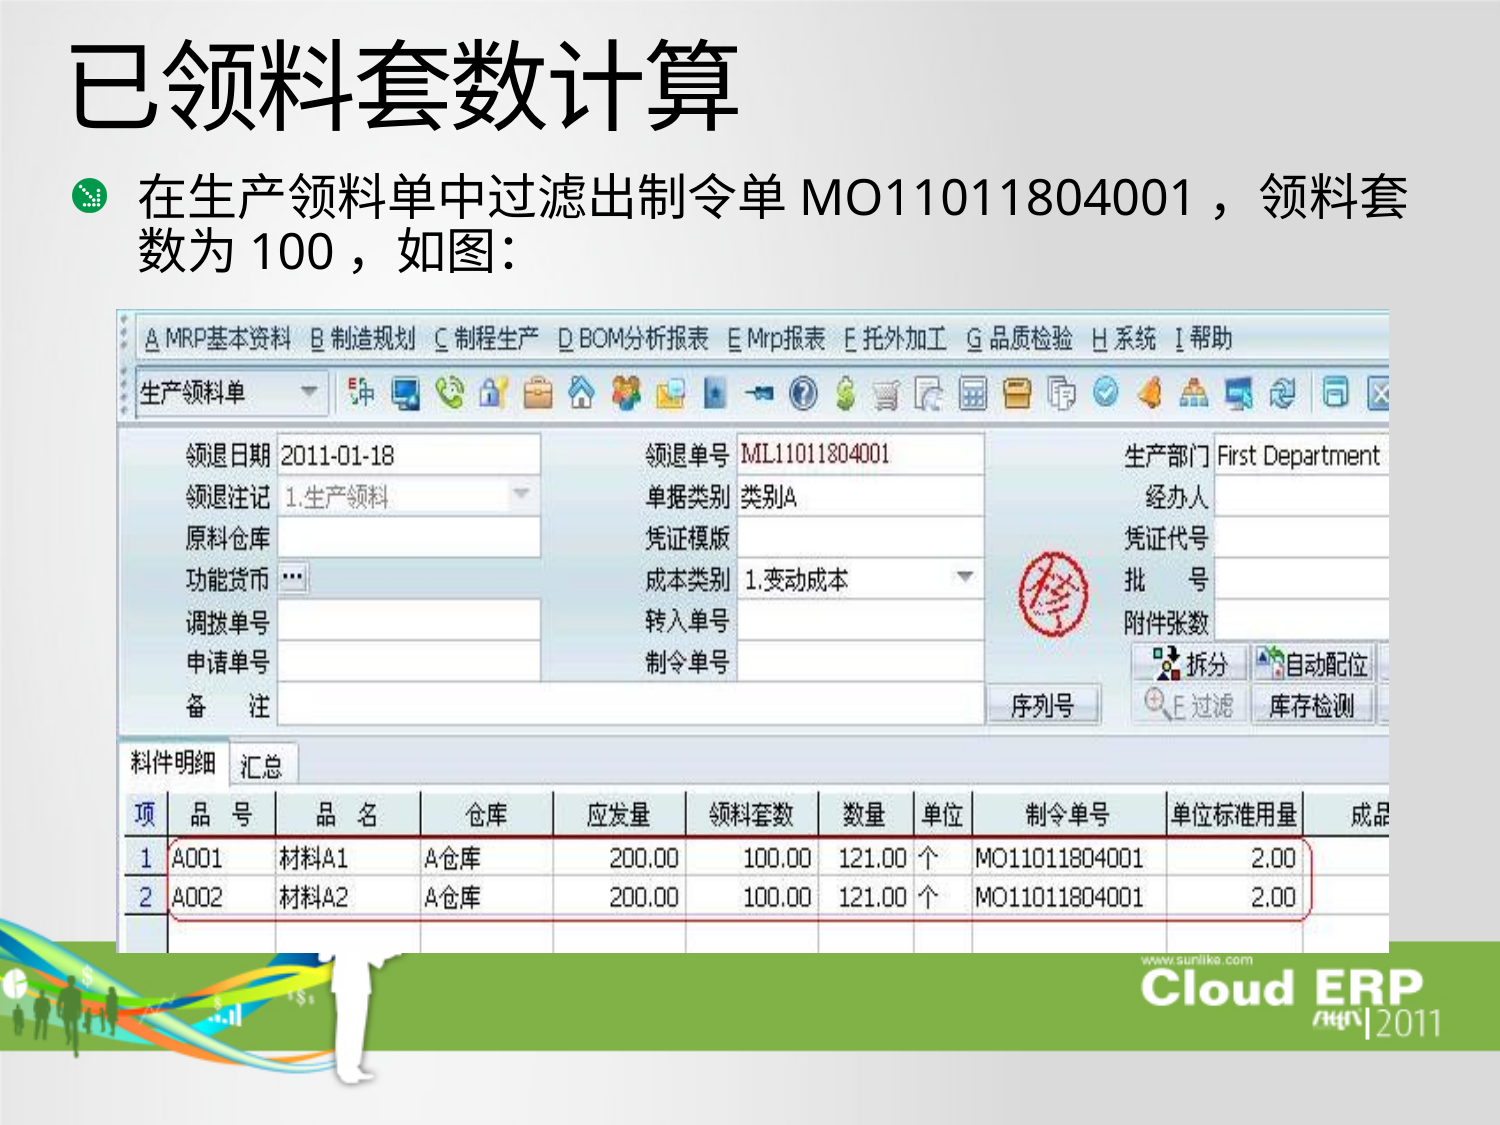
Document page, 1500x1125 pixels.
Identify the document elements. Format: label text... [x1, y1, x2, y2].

list 在生产领料单中过滤出制令单MO11011804001，领料套数为100，如图： [71, 171, 1448, 921]
picture [0, 0, 1500, 1125]
title 已领料套数计算 [62, 37, 1438, 147]
